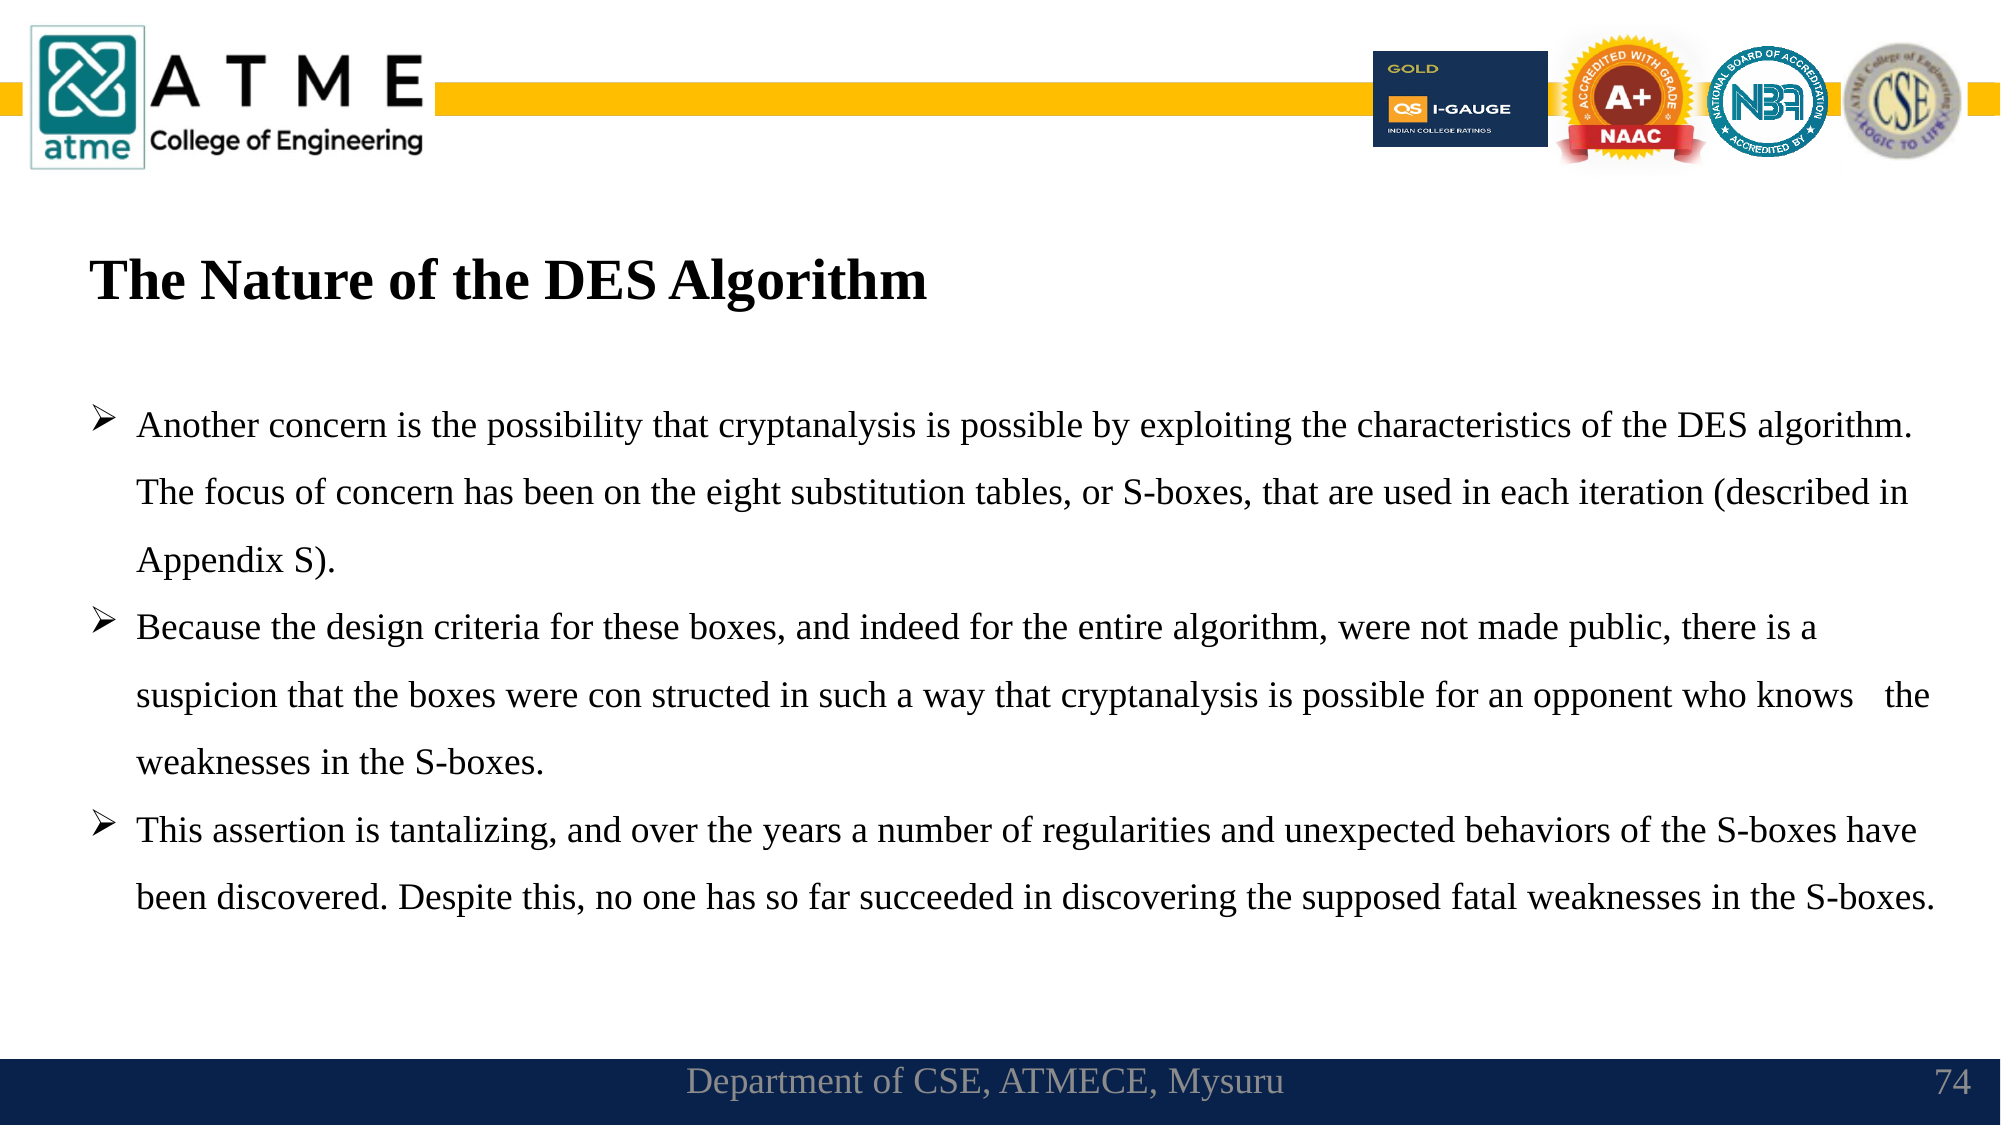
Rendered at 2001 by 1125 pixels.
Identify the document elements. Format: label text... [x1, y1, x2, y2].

picture [22, 15, 435, 178]
footer Department of CSE, ATMECE, Mysuru [501, 1056, 1470, 1102]
slide_number 74 [1511, 1057, 1972, 1103]
picture [1373, 20, 1828, 180]
text_box Another concern is the possibility that cryptanalysis is possible by exploiting the characteristics of the DES algorithm. The focus of concern has been on the eight substitution tables, or S-boxes, that are used in each iteration (described in Appendix S). Because the design criteria for these boxes, and indeed for the entire algorithm, were not made public, there is a suspicion that the boxes were con structed in such a way that cryptanalysis is possible for an opponent who knows the weaknesses in the S-boxes. This assertion is tantalizing, and over the years a number of regularities and unexpected behaviors of the S-boxes have been discovered. Despite this, no one has so far succeeded in discovering the supposed fatal weaknesses in the S-boxes. [74, 369, 1954, 925]
text_box The Nature of the DES Algorithm [74, 233, 1075, 319]
picture [1840, 26, 1968, 176]
picture [0, 1059, 2001, 1125]
